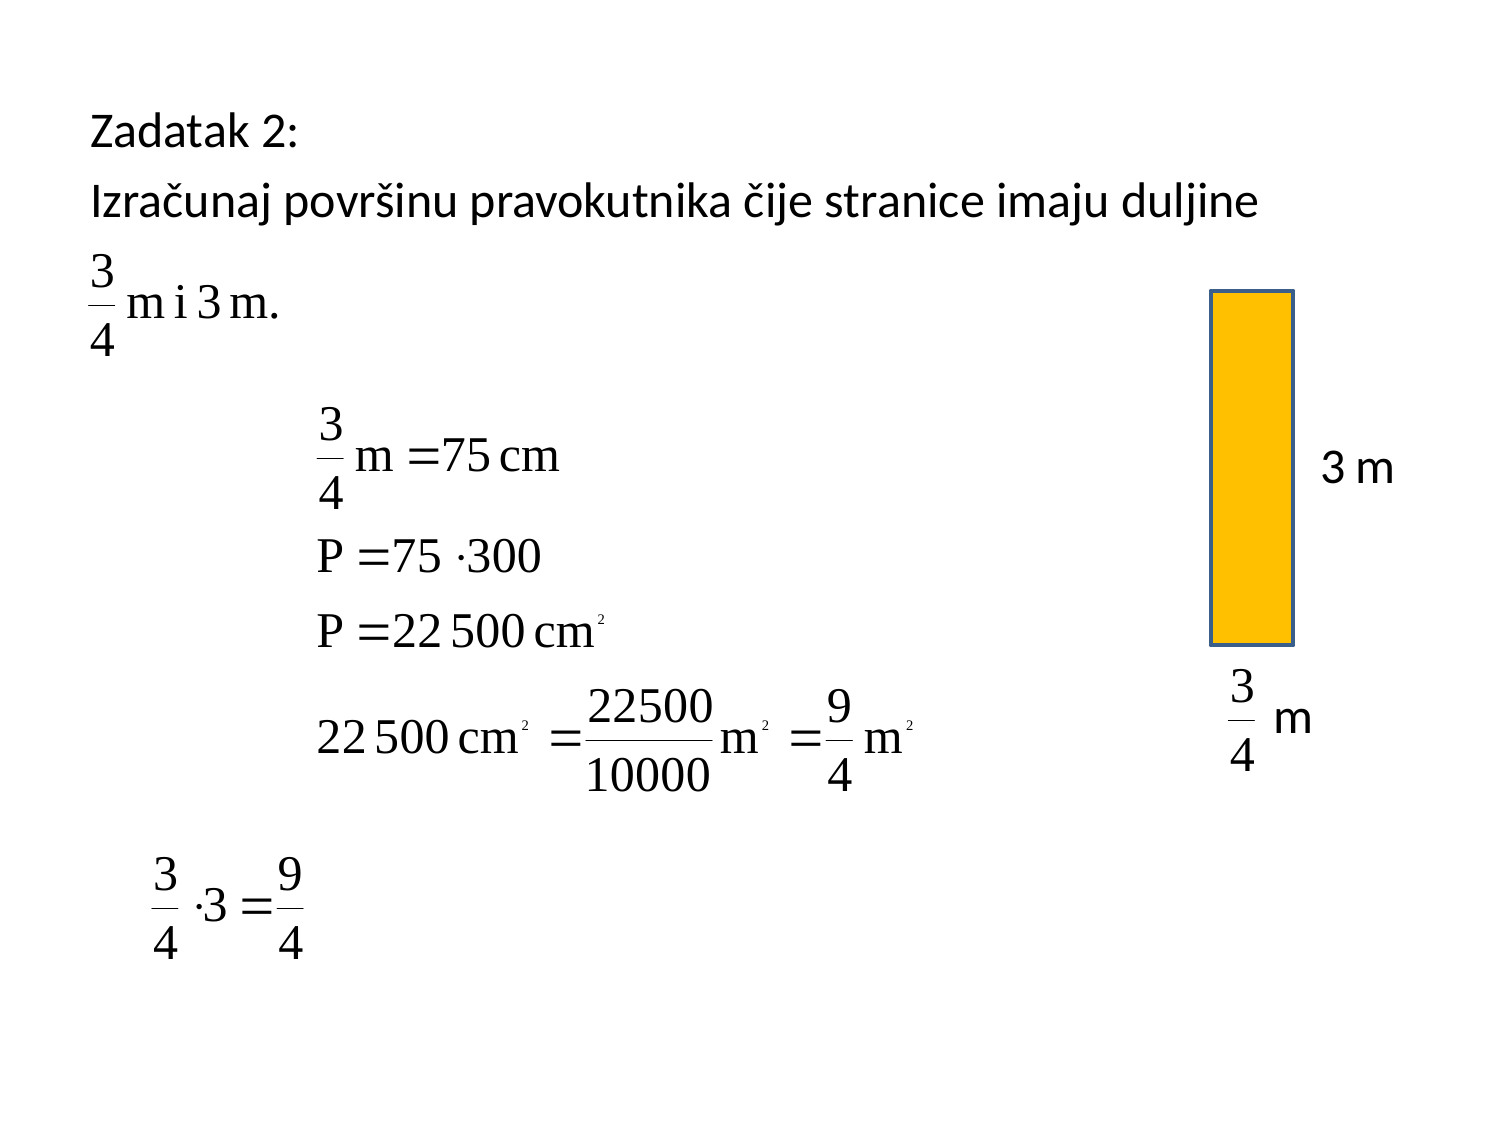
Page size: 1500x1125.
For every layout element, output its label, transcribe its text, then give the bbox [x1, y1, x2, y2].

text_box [312, 396, 918, 798]
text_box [147, 845, 309, 966]
text_box [1209, 289, 1295, 647]
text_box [1317, 445, 1398, 491]
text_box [84, 243, 281, 363]
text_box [1223, 658, 1317, 778]
list Zadatak 2: Izračunaj površinu pravokutnika čije stranice imaju duljine [74, 89, 1426, 1006]
